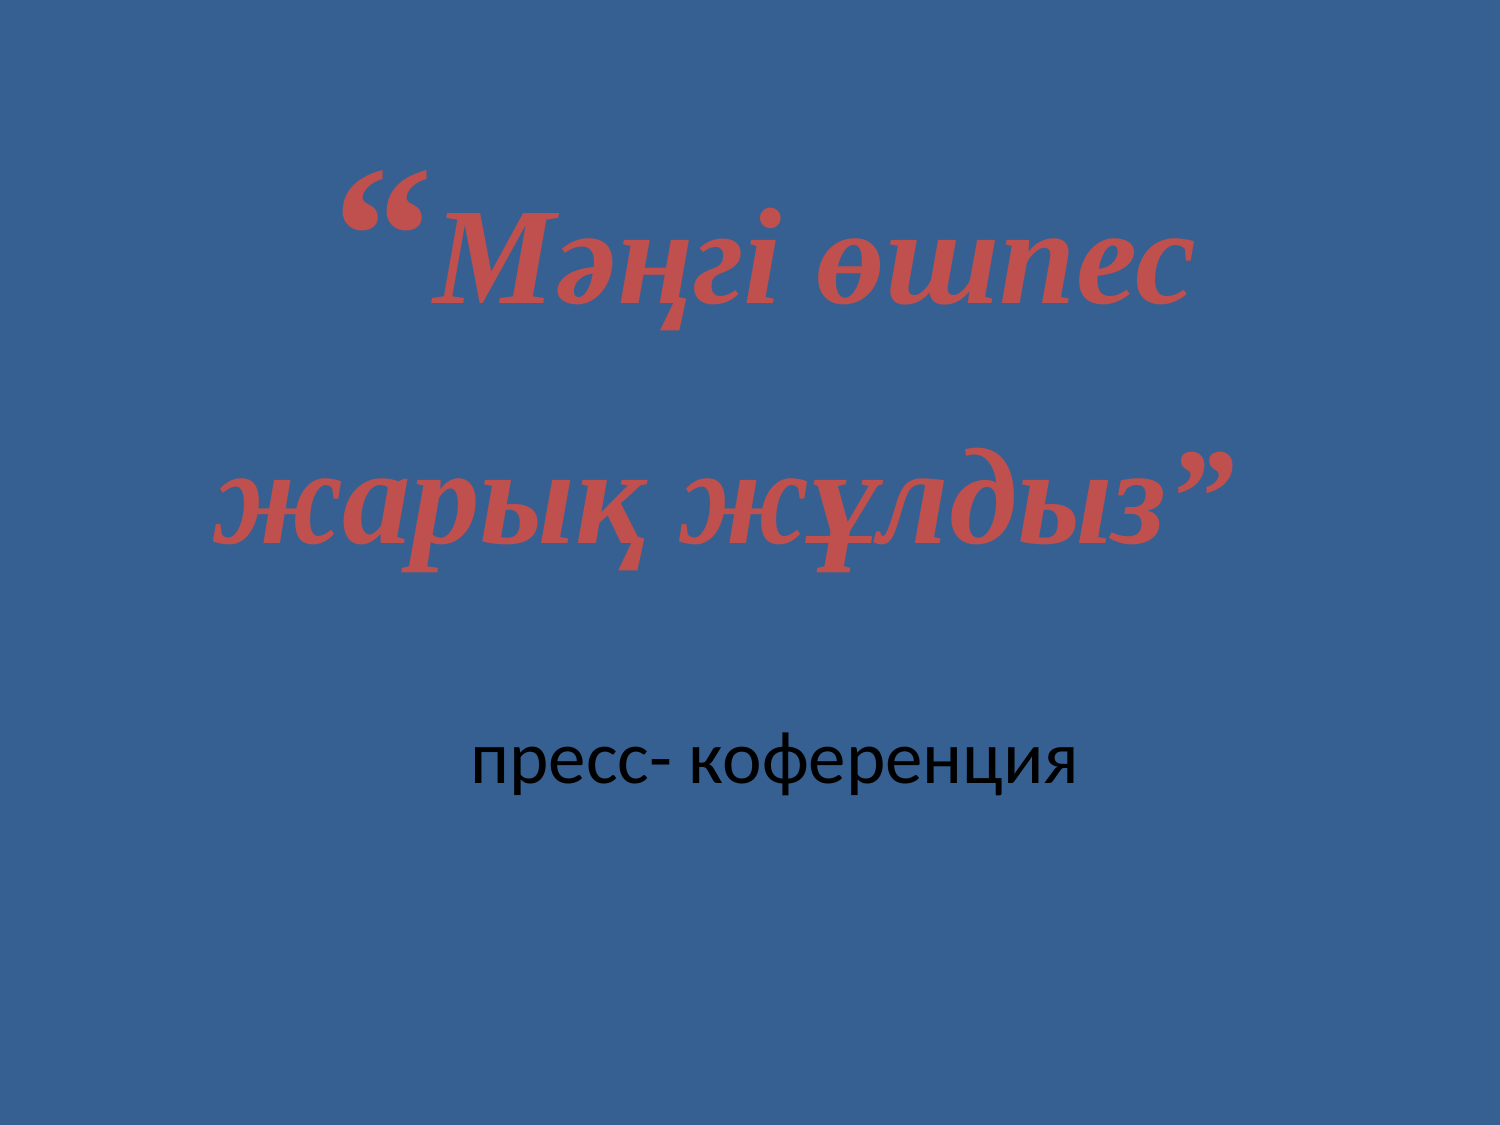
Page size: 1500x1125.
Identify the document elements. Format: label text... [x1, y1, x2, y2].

title “Мәңгі өшпес жарық жұлдыз” пресс- коференция [74, 44, 1426, 717]
